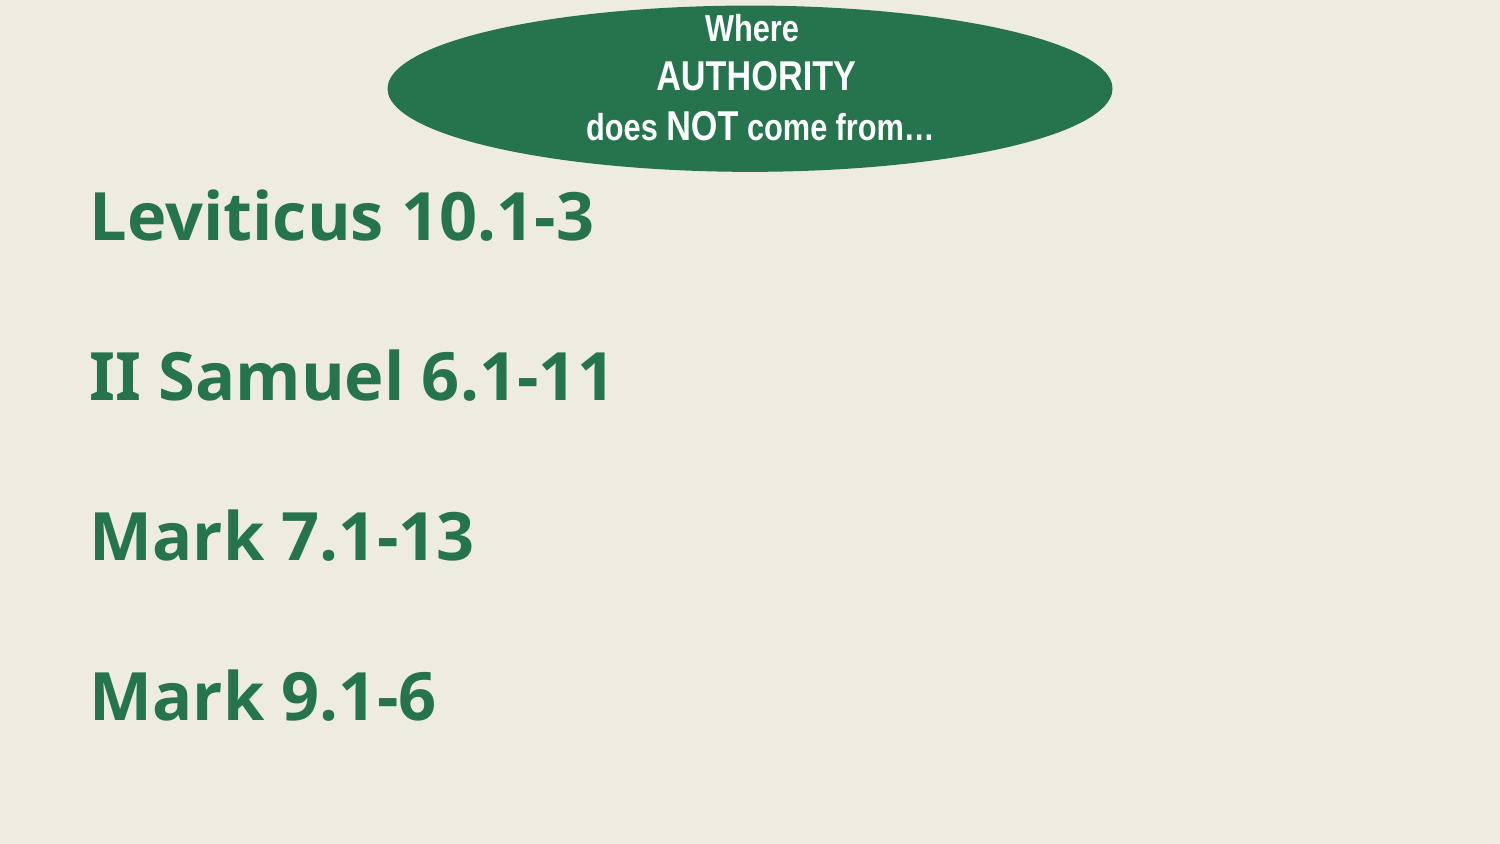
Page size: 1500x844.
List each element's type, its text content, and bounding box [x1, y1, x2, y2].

text_box [1063, 44, 1115, 133]
text_box Where AUTHORITY does NOT come from… [449, 0, 1063, 157]
text_box [530, 157, 970, 174]
text_box Leviticus 10.1-3 II Samuel 6.1-11 Mark 7.1-13 Mark 9.1-6 [75, 166, 938, 741]
text_box [385, 40, 449, 138]
